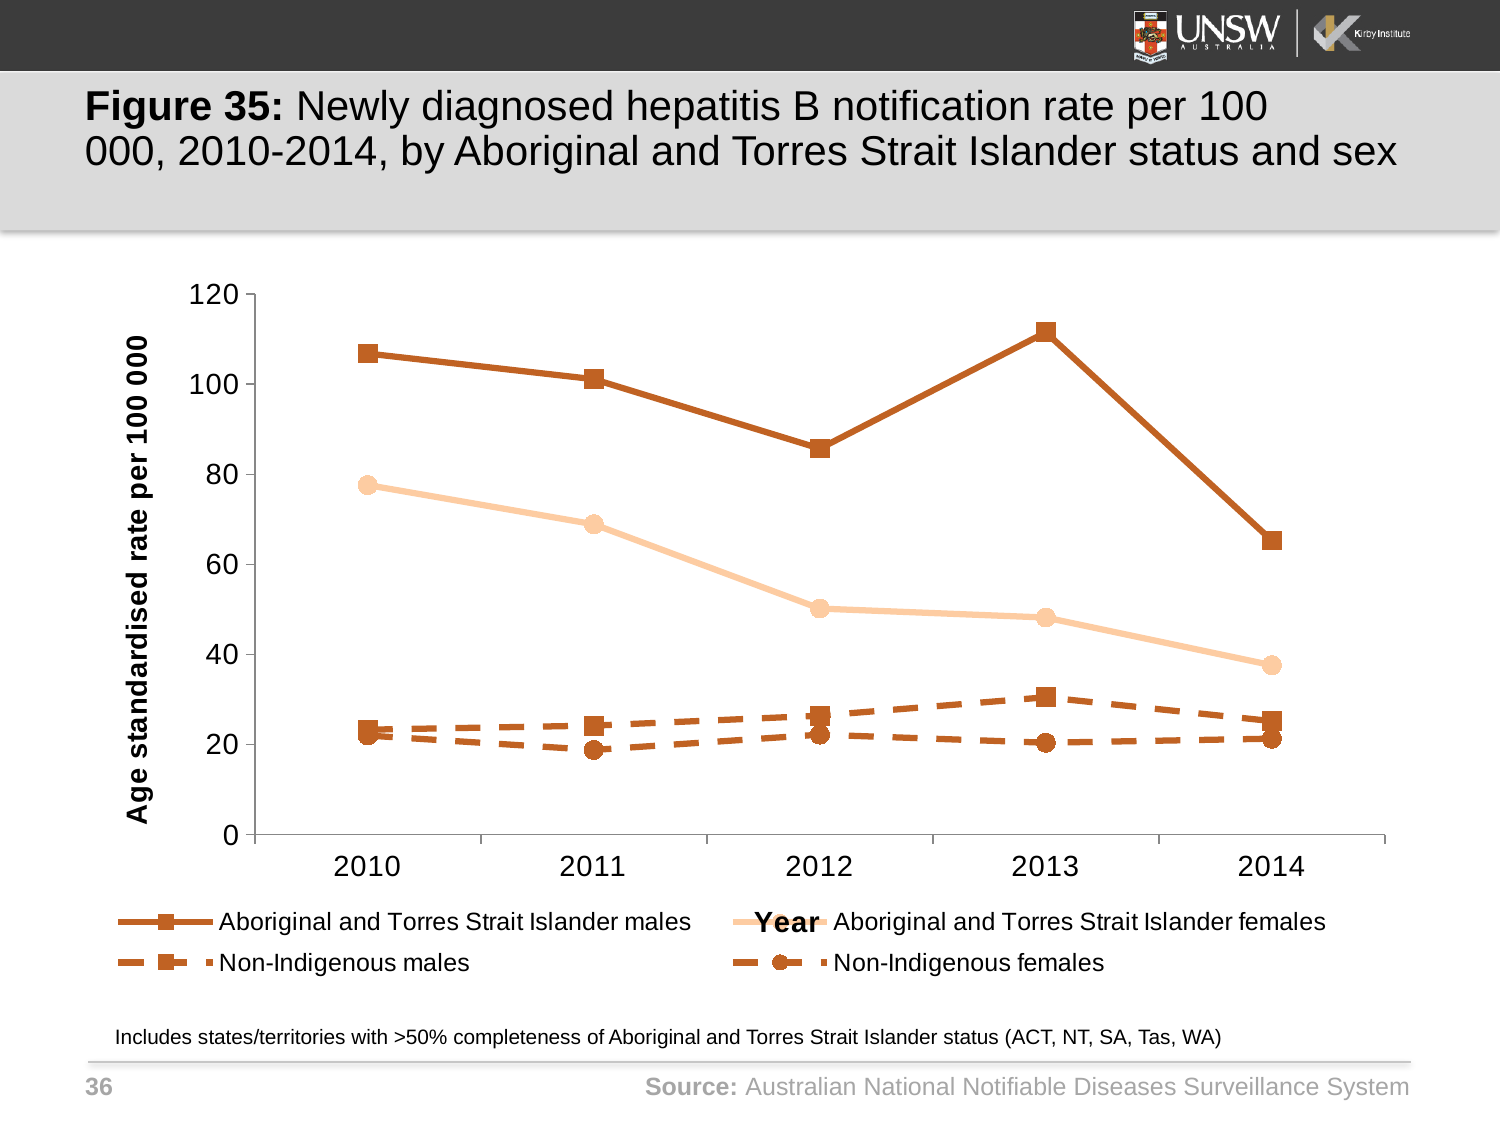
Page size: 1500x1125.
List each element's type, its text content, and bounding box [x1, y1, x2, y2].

title Figure 35: Newly diagnosed hepatitis B notification rate per 100 000, 2010-2014, by Aboriginal and Torres Strait Islander status and sex [85, 84, 1412, 216]
chart [84, 262, 1412, 1023]
list Source: Australian National Notifiable Diseases Surveillance System [262, 1070, 1412, 1112]
text_box Includes states/territories with >50% completeness of Aboriginal and Torres Strait Islander status (ACT, NT, SA, Tas, WA) [100, 1016, 1424, 1057]
picture [0, 0, 1500, 71]
slide_number 36 [85, 1070, 195, 1112]
